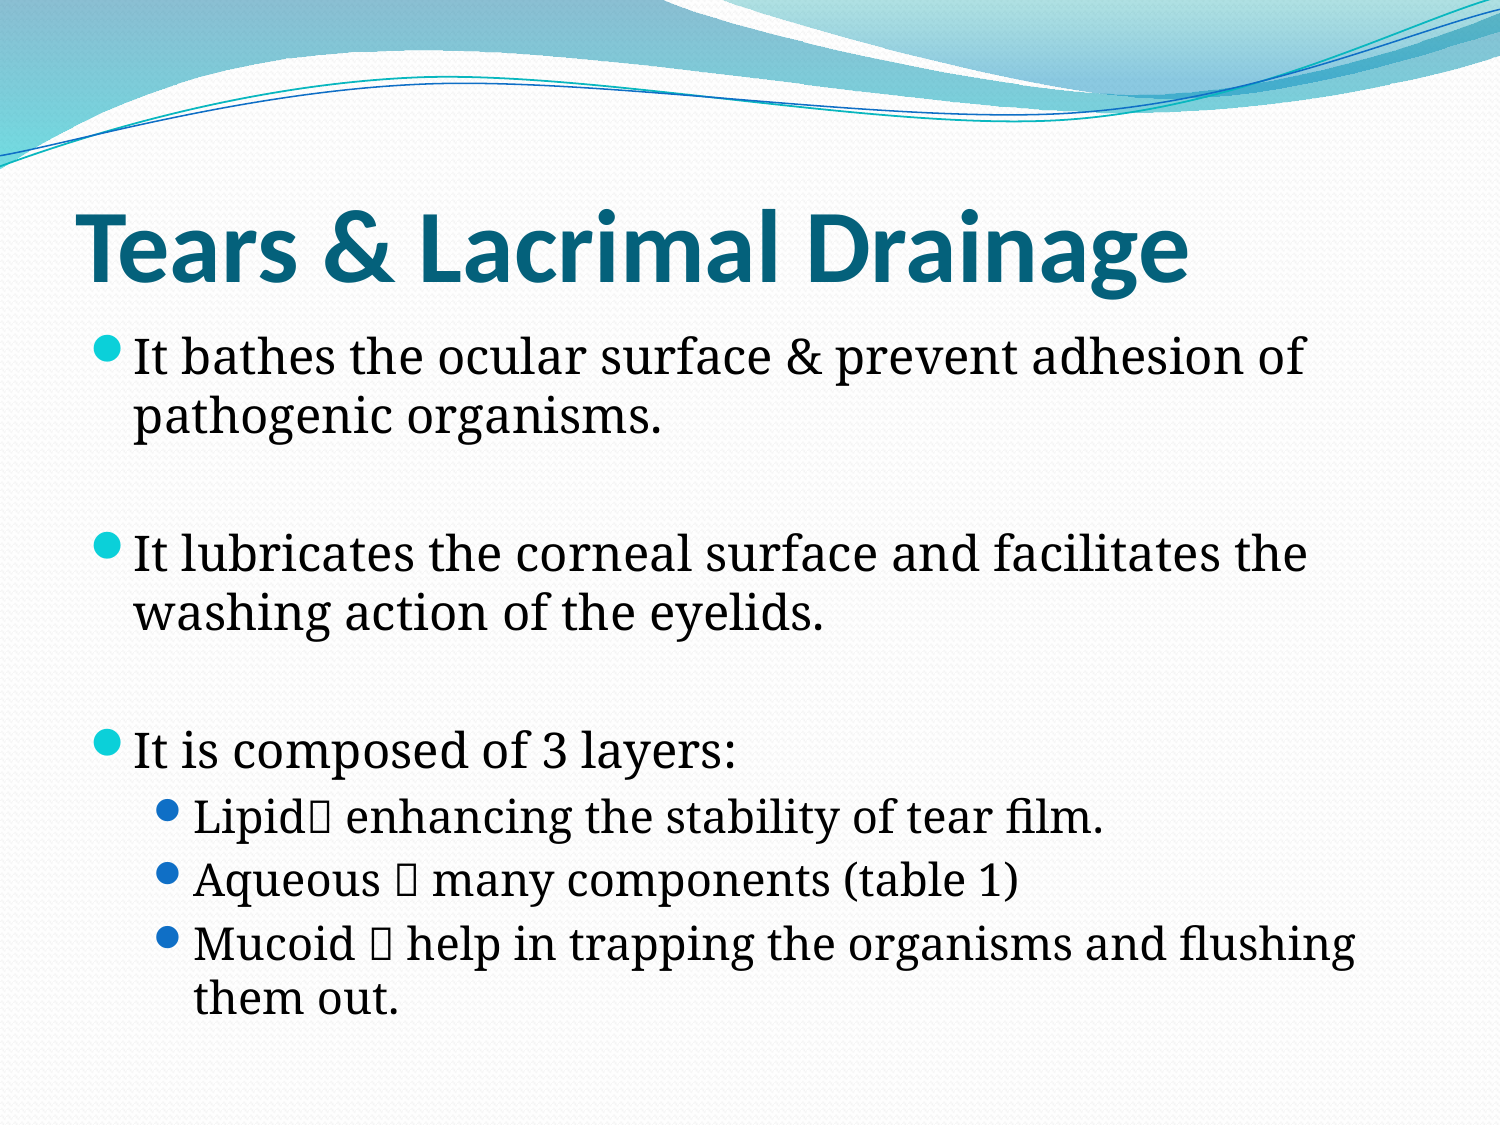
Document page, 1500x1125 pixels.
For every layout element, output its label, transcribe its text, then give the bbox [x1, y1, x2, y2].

title Tears & Lacrimal Drainage [75, 115, 1425, 303]
list It bathes the ocular surface & prevent adhesion of pathogenic organisms. It lubricates the corneal surface and facilitates the washing action of the eyelids. It is composed of 3 layers: Lipid enhancing the stability of tear film. Aqueous  many components (table 1) Mucoid  help in trapping the organisms and flushing them out. [75, 317, 1425, 1038]
